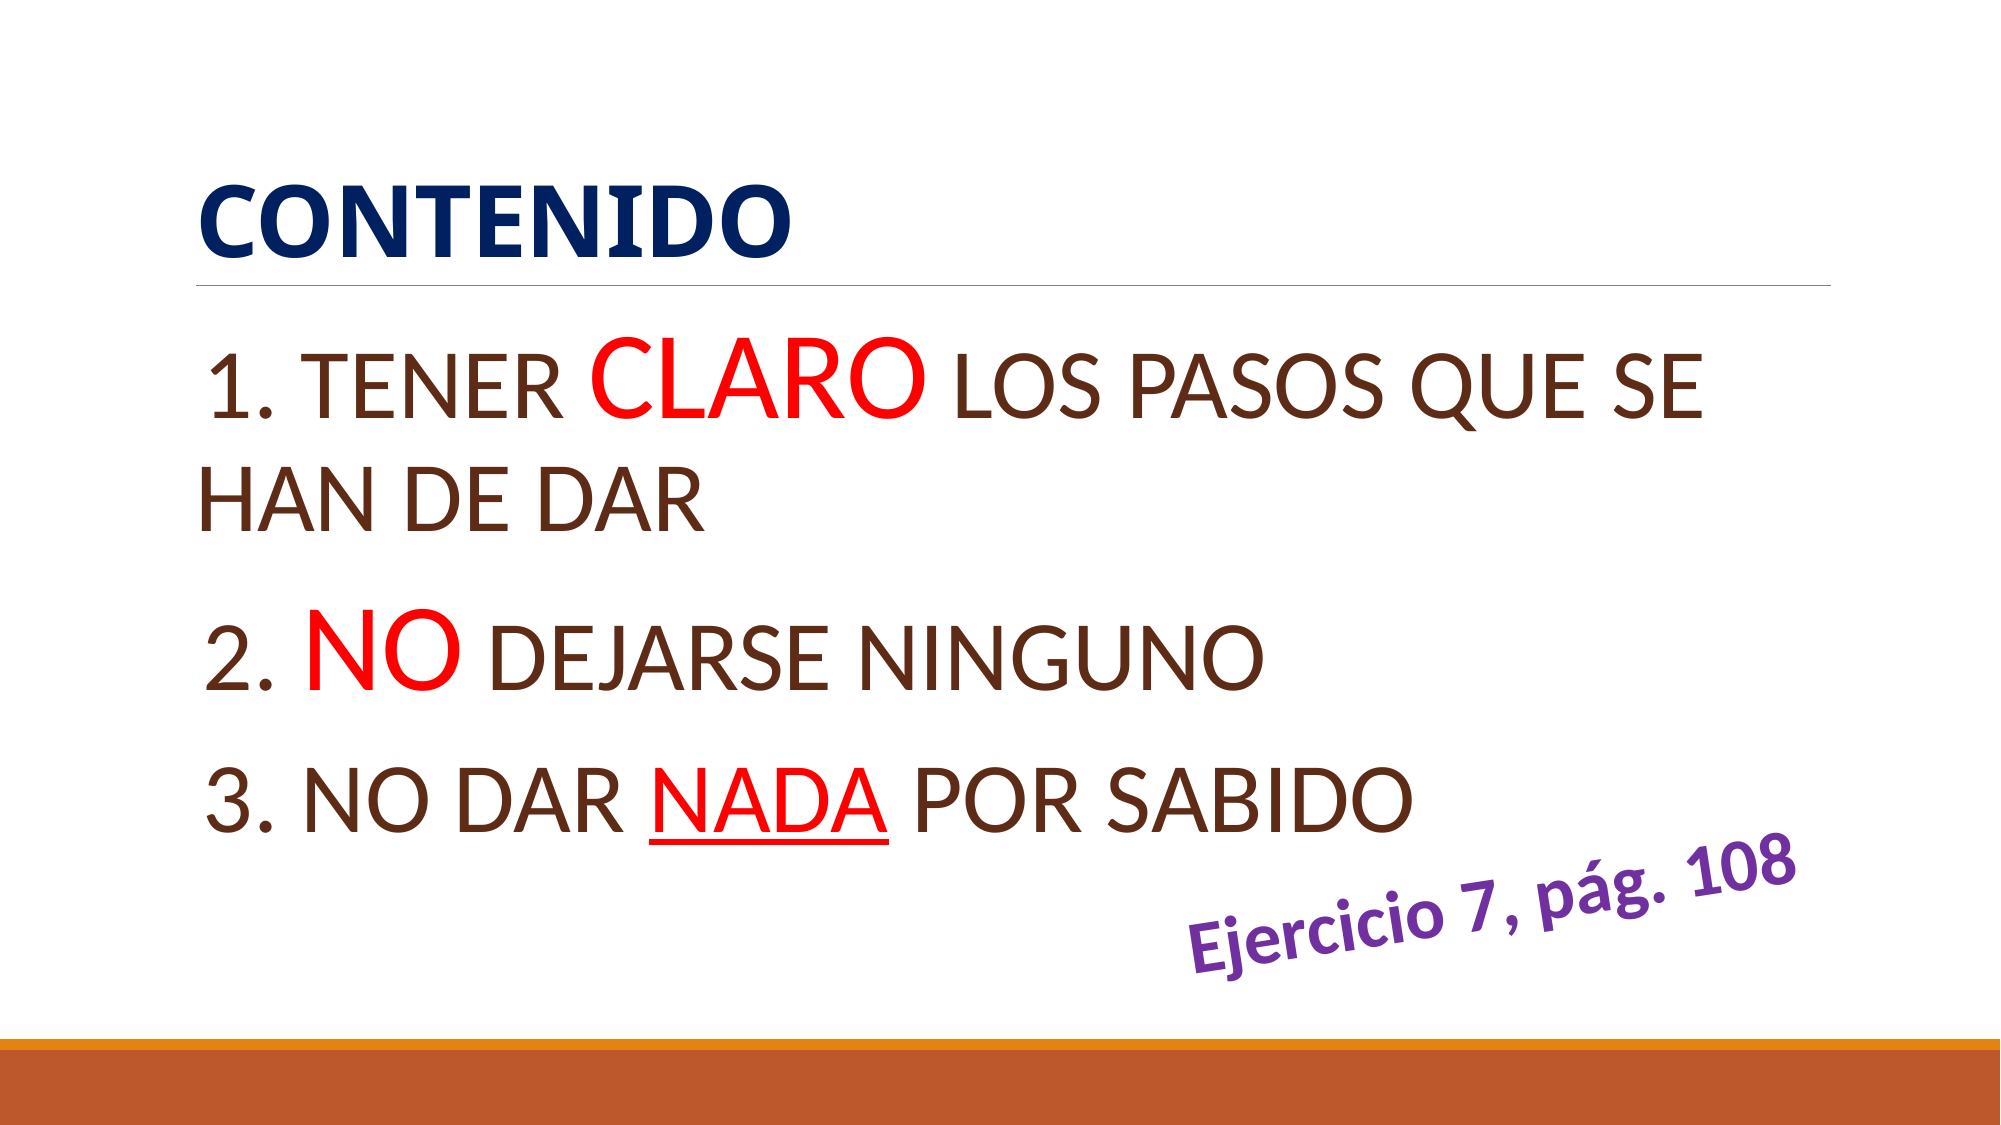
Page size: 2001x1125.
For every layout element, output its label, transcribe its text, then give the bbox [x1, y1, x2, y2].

text_box Ejercicio 7, pág. 108 [1165, 797, 1819, 1000]
list 1. TENER CLARO LOS PASOS QUE SE HAN DE DAR 2. NO DEJARSE NINGUNO 3. NO DAR NADA POR SABIDO [180, 302, 1830, 963]
title CONTENIDO [180, 47, 1830, 285]
